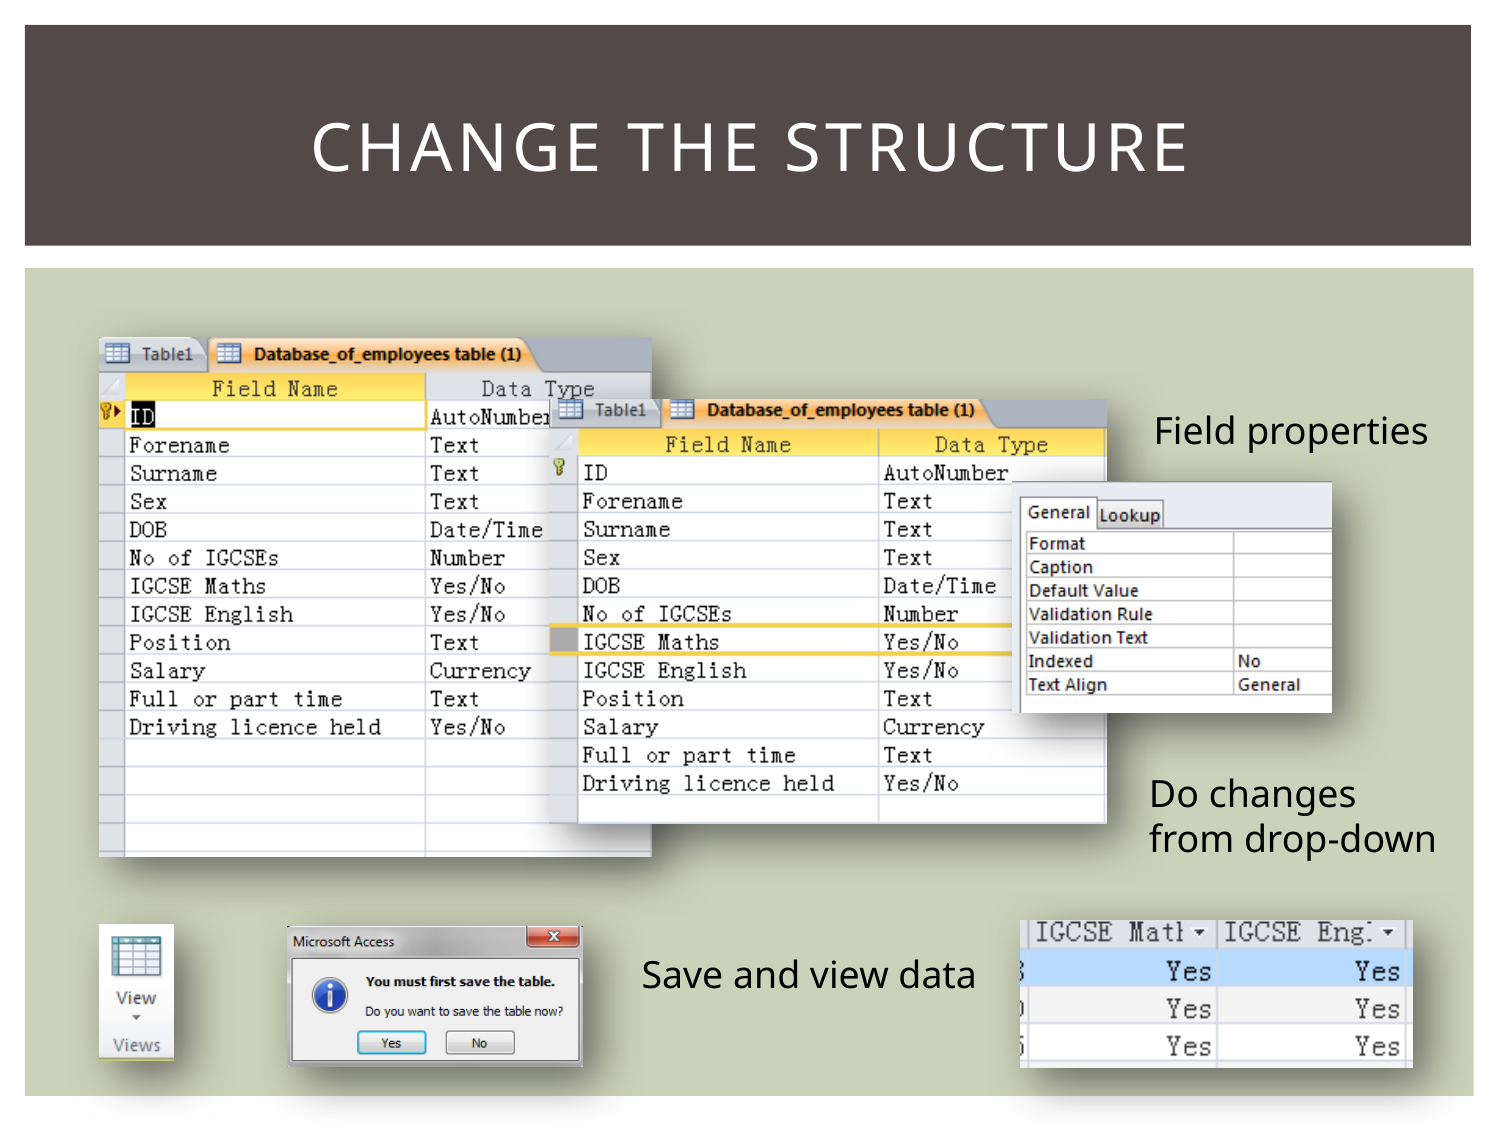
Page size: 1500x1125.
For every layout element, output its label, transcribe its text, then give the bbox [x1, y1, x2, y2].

picture [99, 924, 174, 1062]
text_box Field properties [1138, 399, 1445, 460]
title Change the structure [62, 58, 1438, 232]
picture [99, 337, 1332, 857]
picture [287, 926, 584, 1068]
text_box Save and view data [626, 943, 992, 1004]
picture [1019, 919, 1413, 1068]
text_box Do changes from drop-down [1134, 762, 1453, 868]
